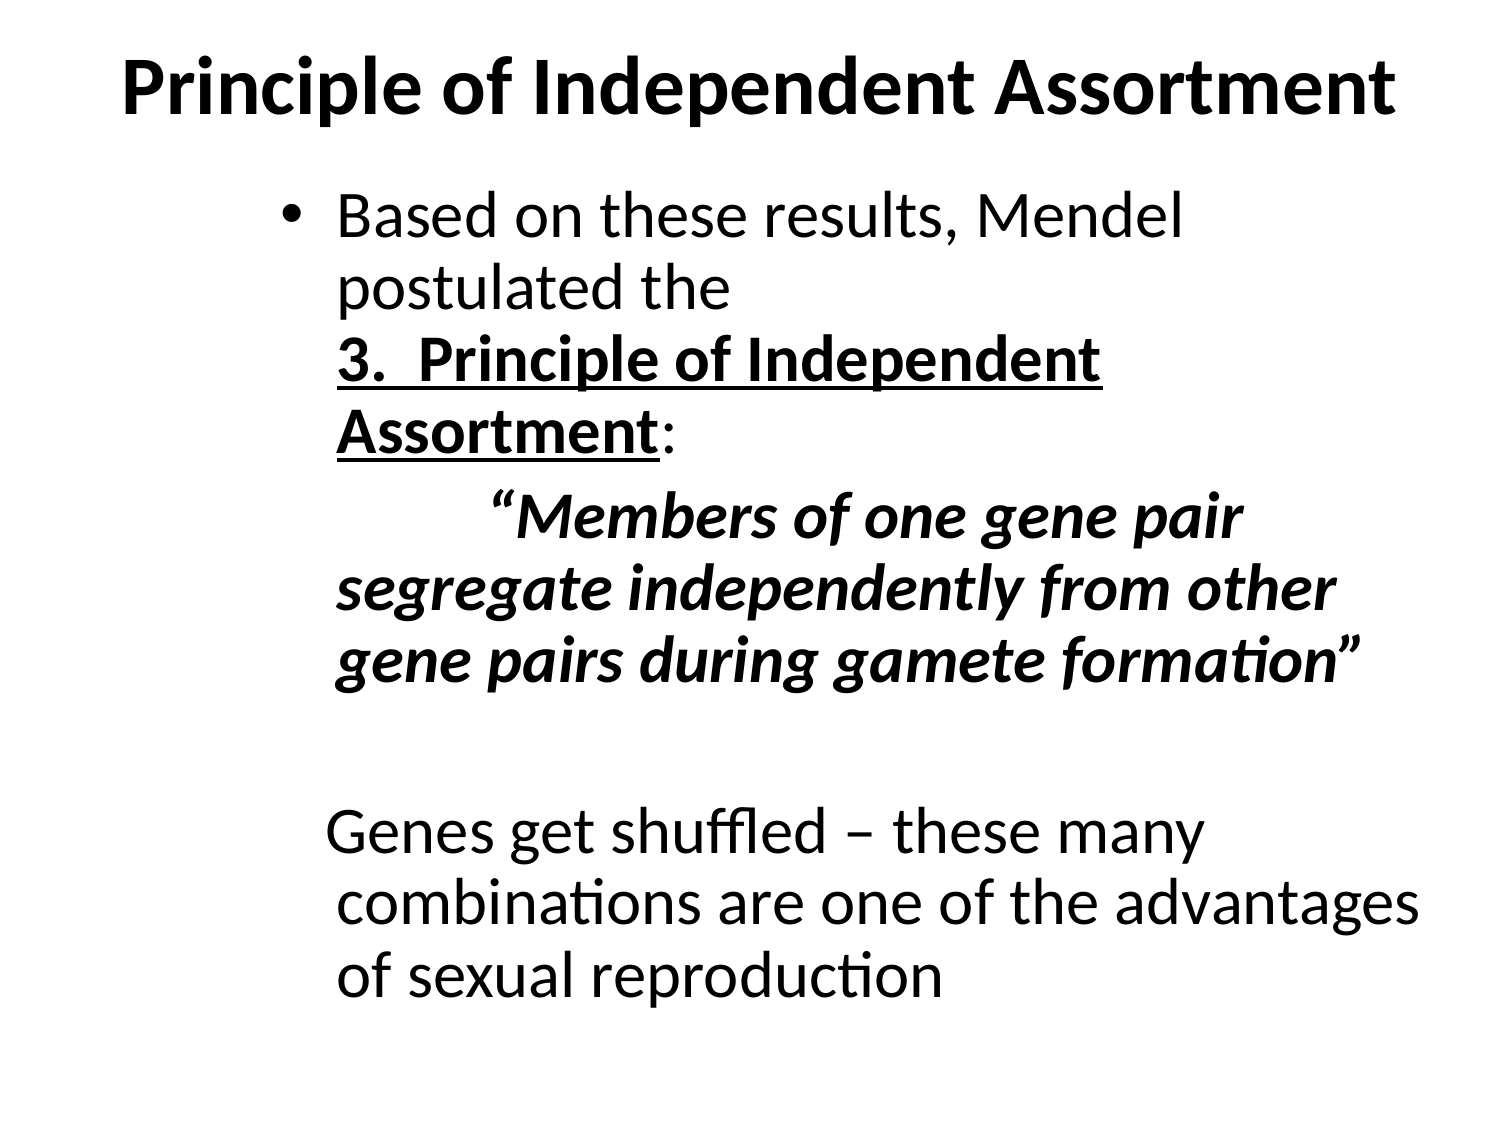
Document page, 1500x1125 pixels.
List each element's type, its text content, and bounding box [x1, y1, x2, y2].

title Principle of Independent Assortment [41, 0, 1479, 163]
list Based on these results, Mendel postulated the 3. Principle of Independent Assortment: “Members of one gene pair segregate independently from other gene pairs during gamete formation” Genes get shuffled – these many combinations are one of the advantages of sexual reproduction [265, 172, 1463, 1036]
